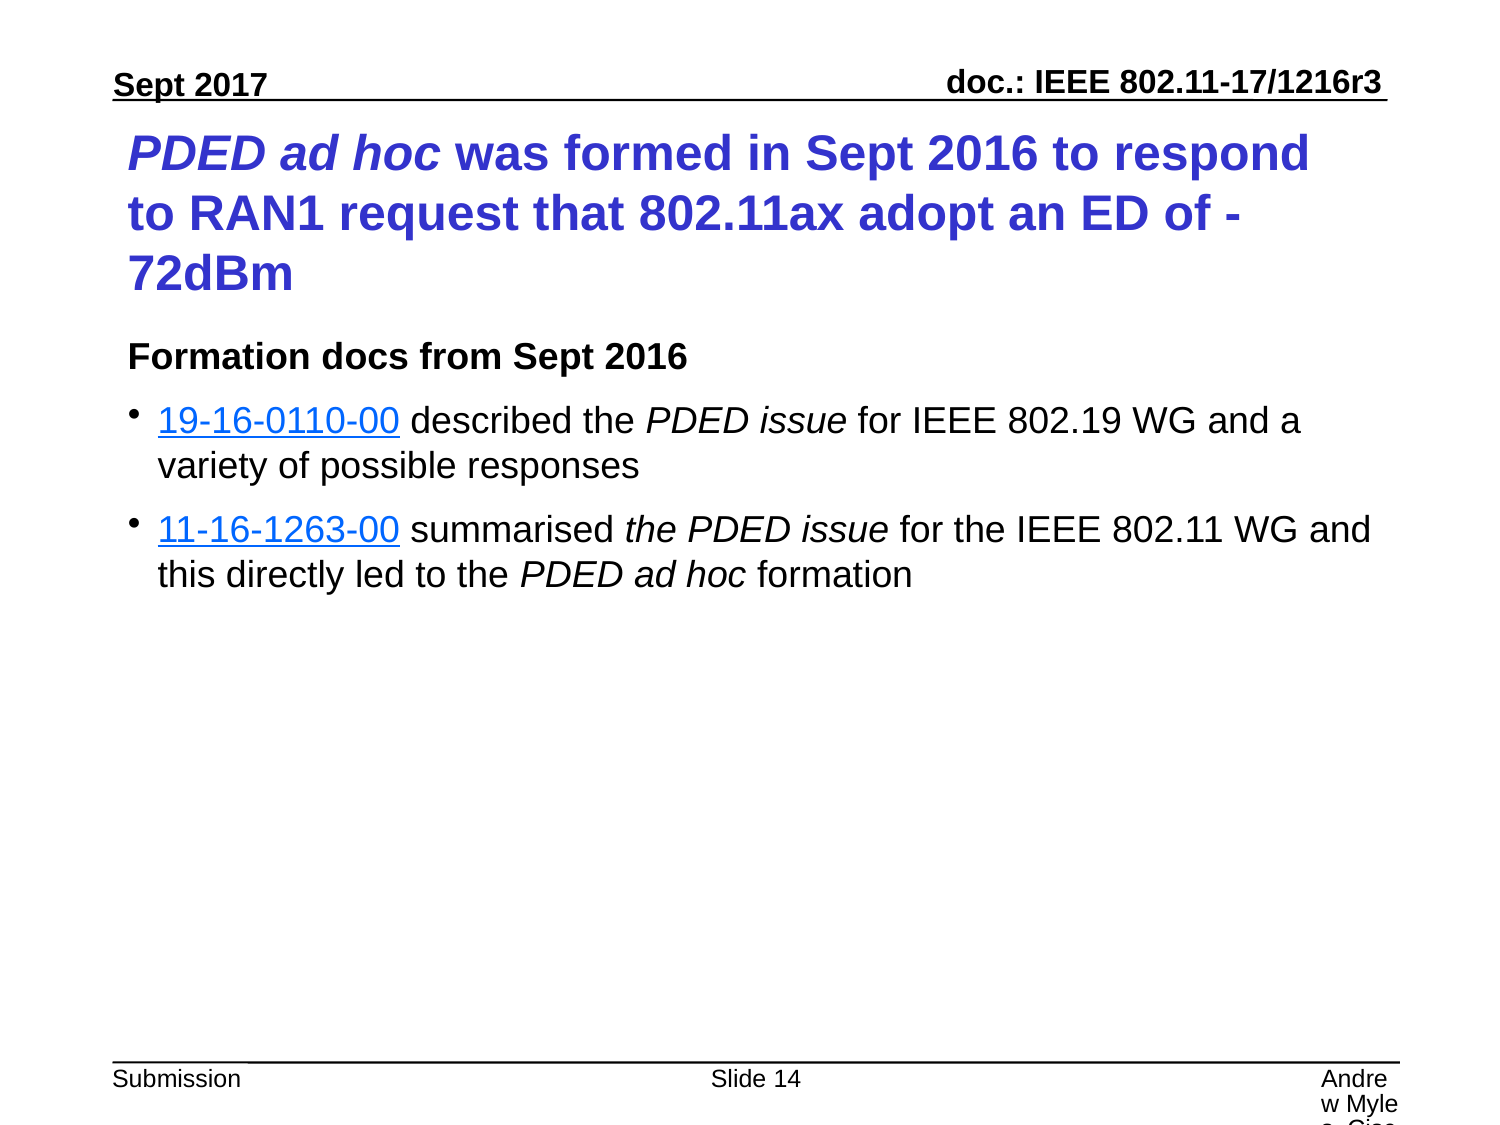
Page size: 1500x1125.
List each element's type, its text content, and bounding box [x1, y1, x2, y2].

title PDED ad hoc was formed in Sept 2016 to respond to RAN1 request that 802.11ax adopt an ED of -72dBm [112, 112, 1388, 288]
slide_number Slide 14 [709, 1061, 803, 1093]
footer Andrew Myles, Cisco [1320, 1061, 1402, 1093]
list Formation docs from Sept 2016 19-16-0110-00 described the PDED issue for IEEE 802.19 WG and a variety of possible responses 11-16-1263-00 summarised the PDED issue for the IEEE 802.11 WG and this directly led to the PDED ad hoc formation [112, 324, 1388, 1000]
